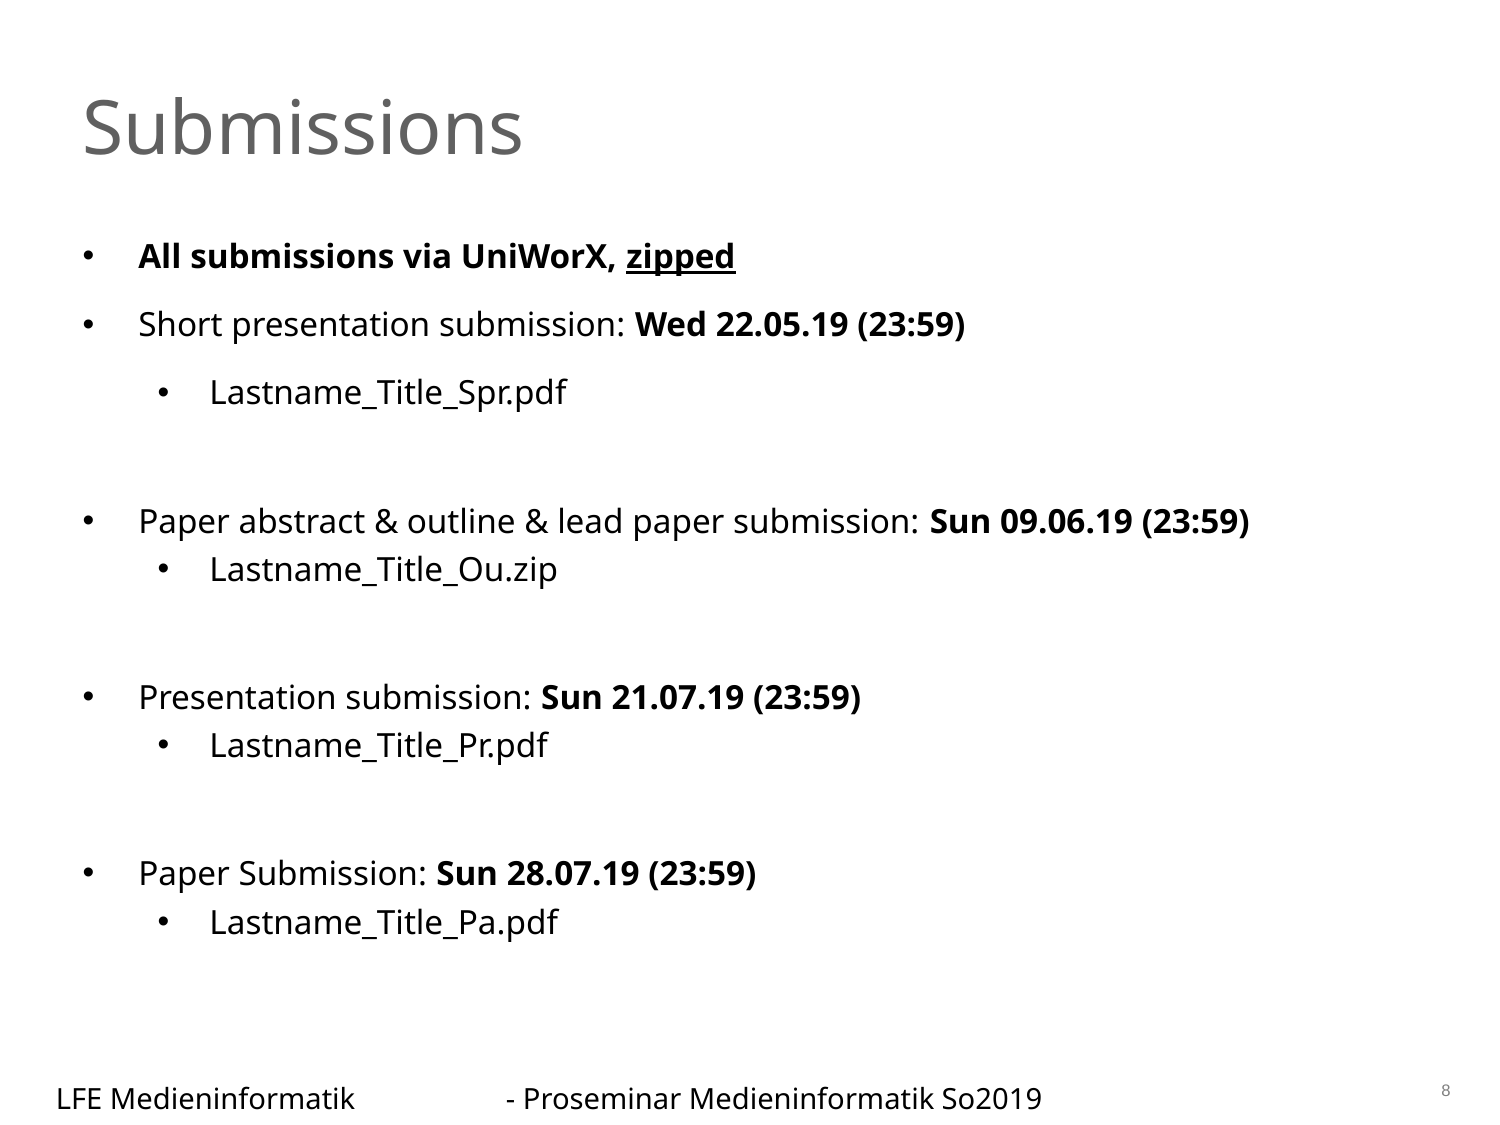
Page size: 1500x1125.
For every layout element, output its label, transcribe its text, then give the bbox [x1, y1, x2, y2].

text_box Submissions [74, 31, 1425, 207]
text_box 8 [1366, 1072, 1459, 1108]
text_box All submissions via UniWorX, zipped Short presentation submission: Wed 22.05.19 (23:59) Lastname_Title_Spr.pdf Paper abstract & outline & lead paper submission: Sun 09.06.19 (23:59) Lastname_Title_Ou.zip Presentation submission: Sun 21.07.19 (23:59) Lastname_Title_Pr.pdf Paper Submission: Sun 28.07.19 (23:59) Lastname_Title_Pa.pdf [74, 207, 1425, 1005]
